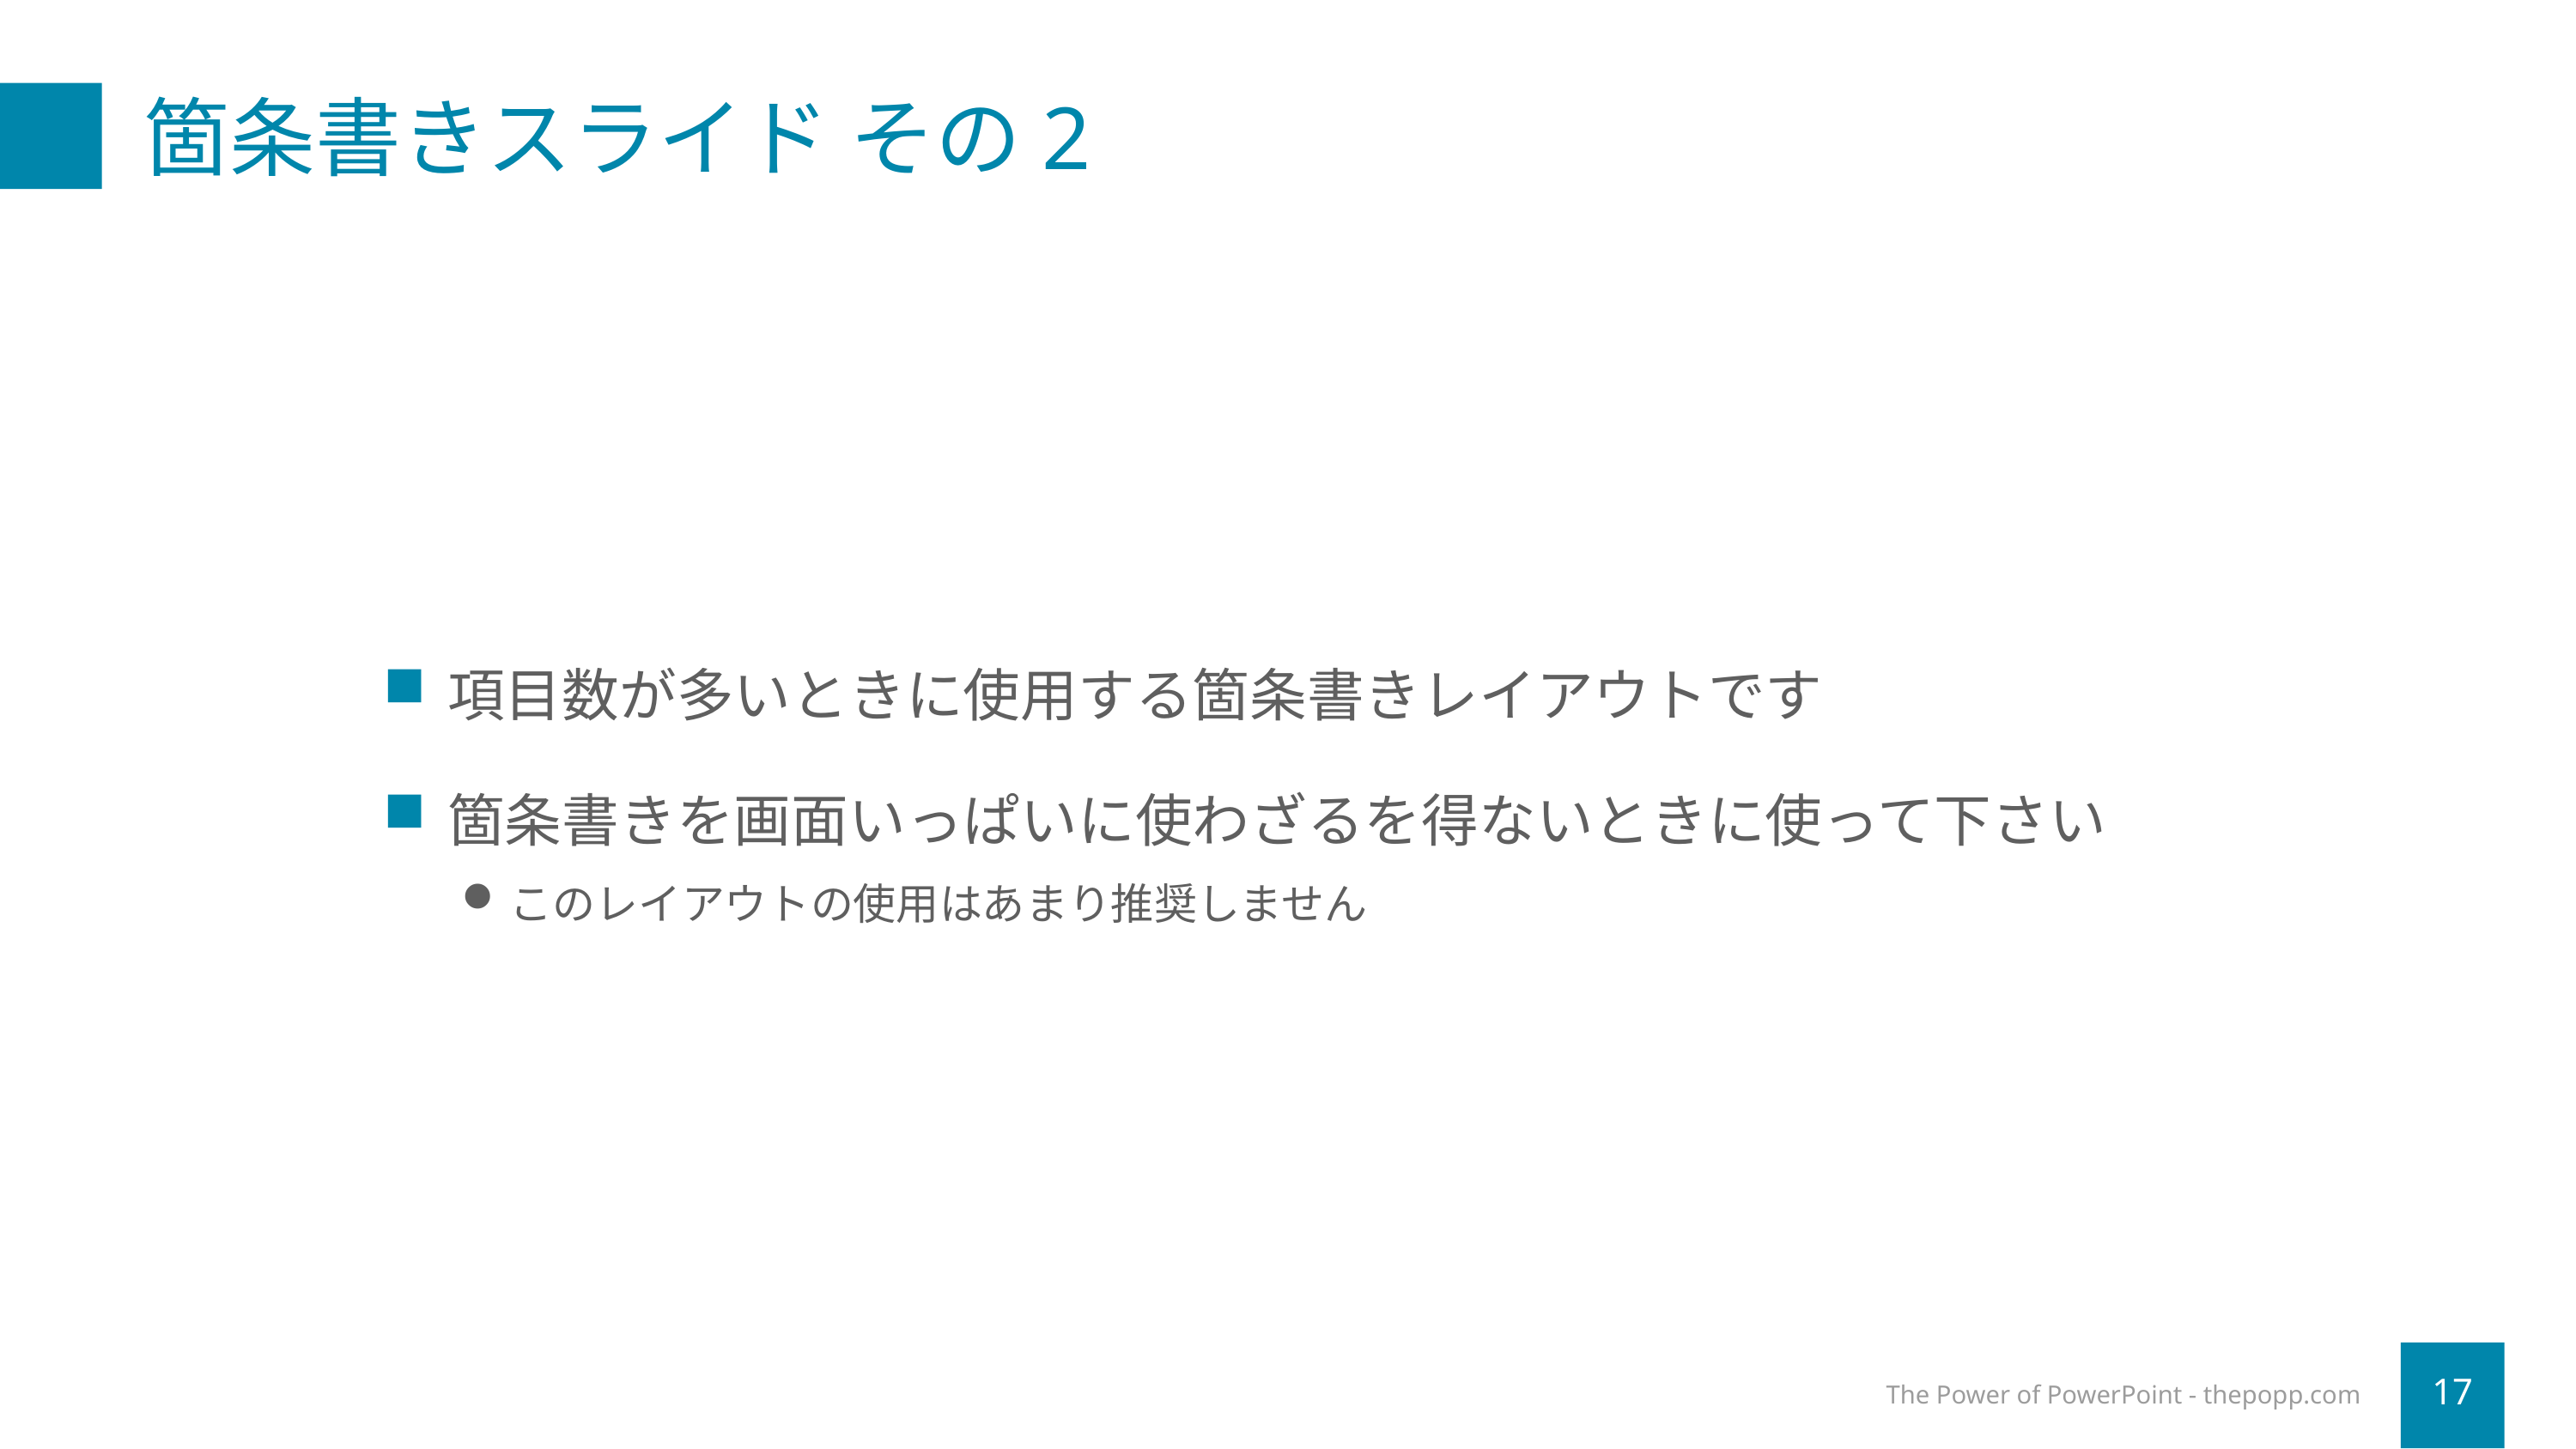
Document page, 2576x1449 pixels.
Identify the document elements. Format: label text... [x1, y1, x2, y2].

list 項目数が多いときに使用する箇条書きレイアウトです 箇条書きを画面いっぱいに使わざるを得ないときに使って下さい このレイアウトの使用はあまり推奨しません [370, 218, 2206, 1355]
slide_number 17 [2400, 1355, 2505, 1433]
footer The Power of PowerPoint - thepopp.com [1504, 1355, 2374, 1433]
title 箇条書きスライド その2 [131, 66, 2482, 219]
